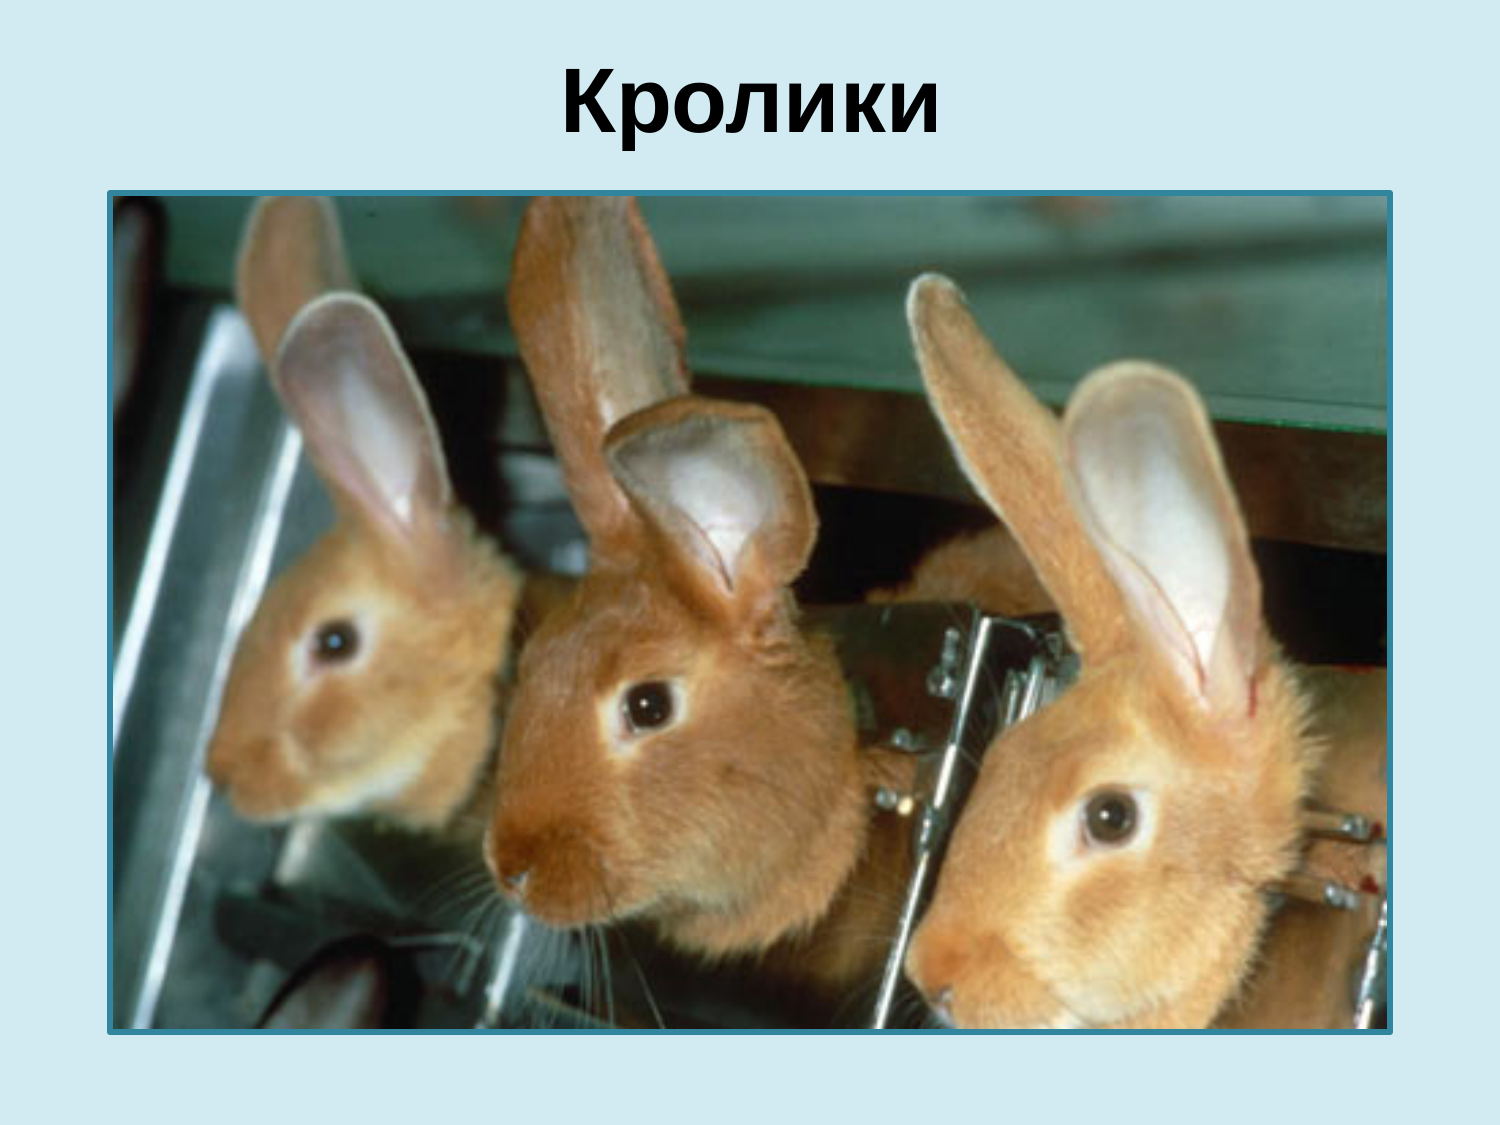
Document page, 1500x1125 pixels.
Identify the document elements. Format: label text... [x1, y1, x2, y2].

title Кролики [76, 2, 1427, 190]
picture [112, 196, 1388, 1030]
